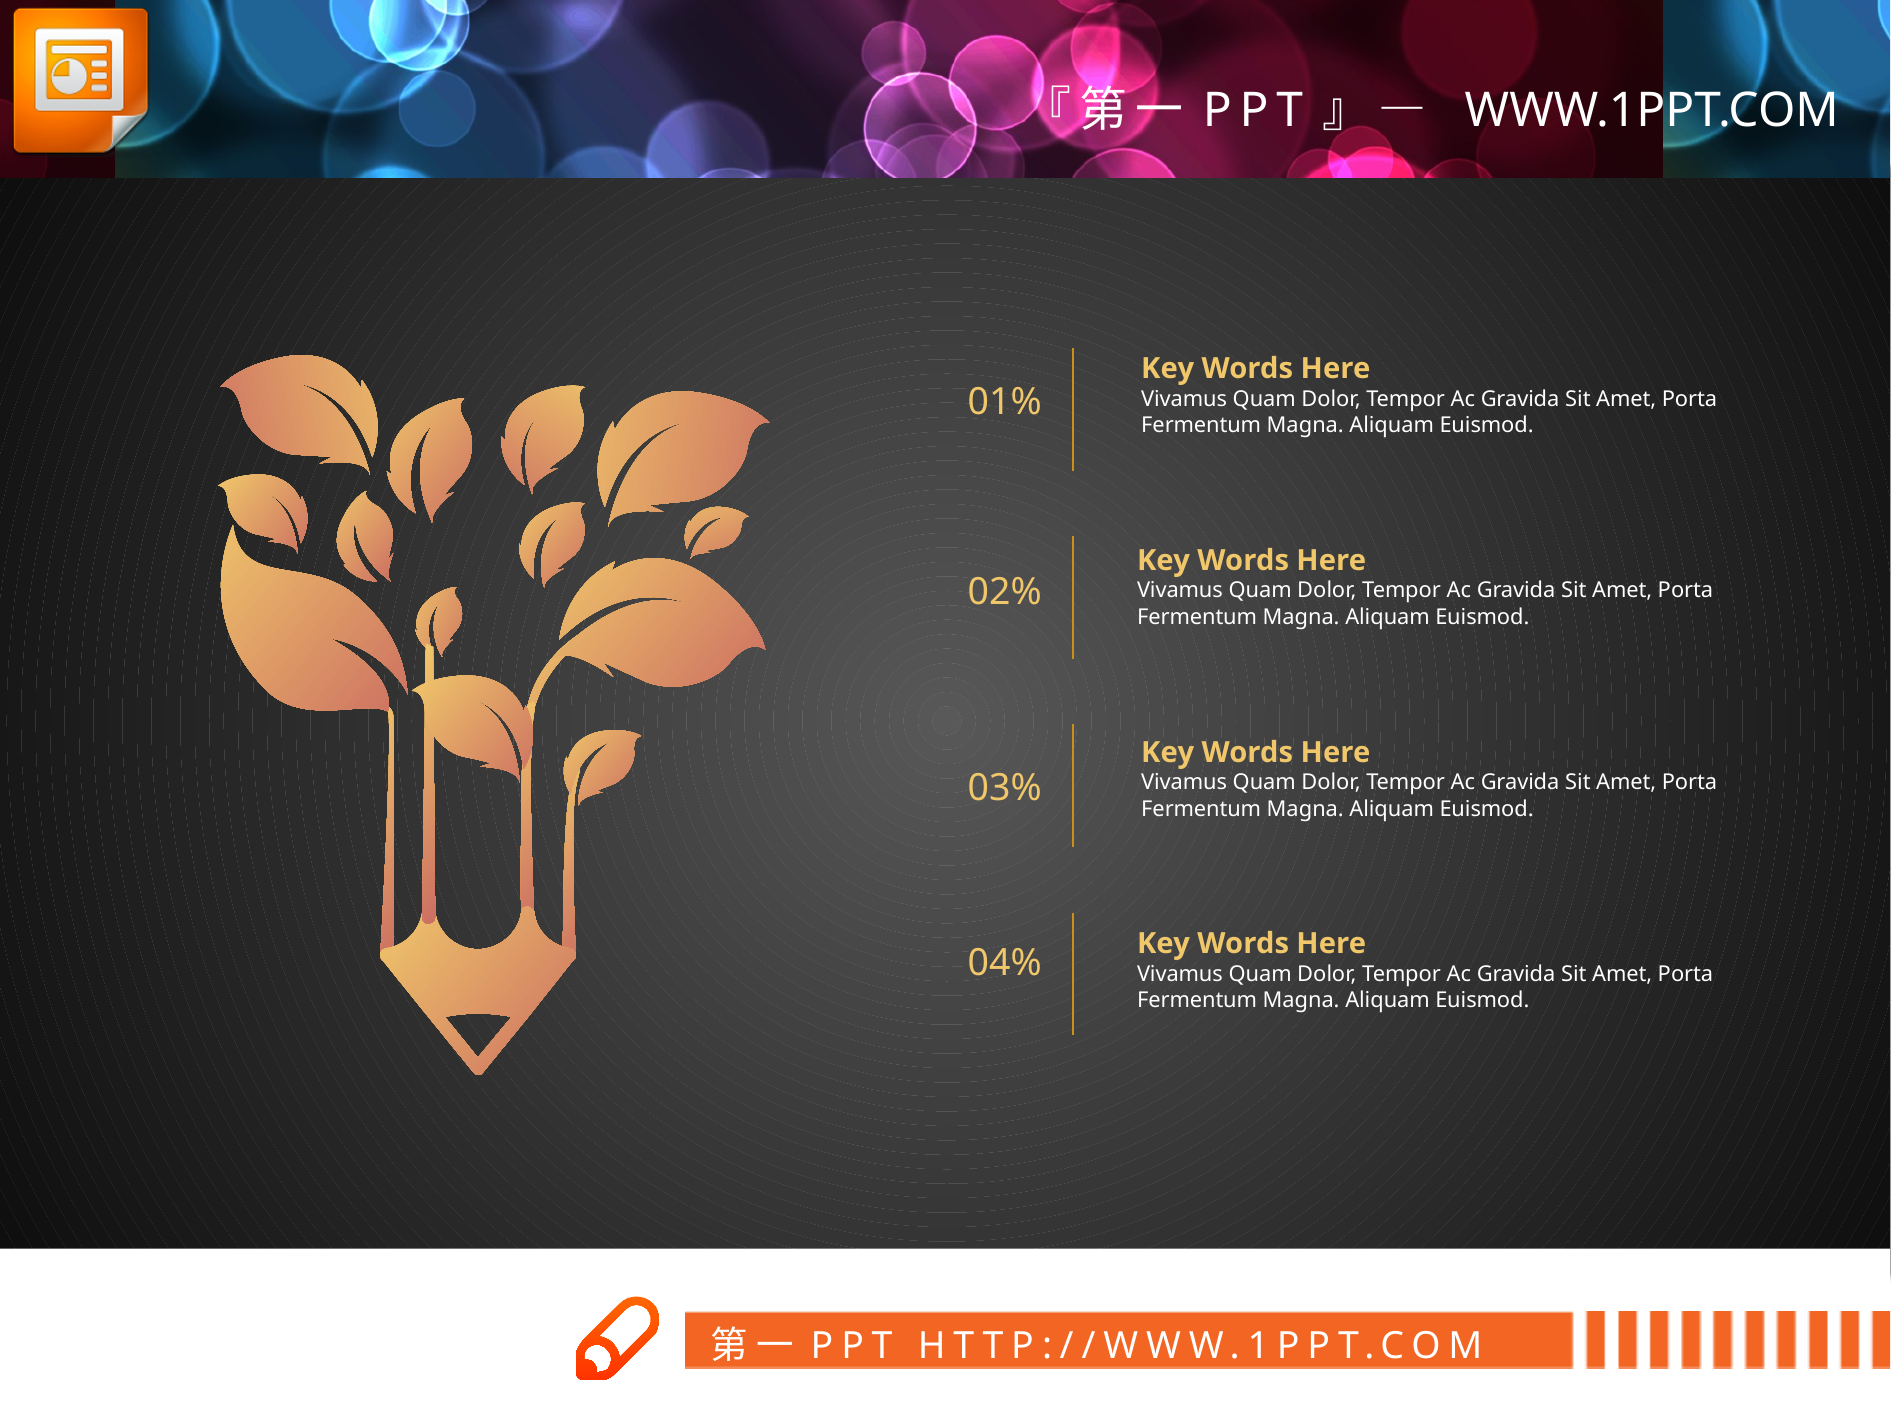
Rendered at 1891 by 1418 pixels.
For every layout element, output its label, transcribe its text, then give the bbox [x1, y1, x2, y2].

picture [0, 0, 1891, 178]
text_box 02% [952, 559, 1067, 620]
text_box 04% [952, 930, 1067, 991]
text_box 03% [952, 755, 1067, 816]
text_box 01% [952, 369, 1067, 430]
text_box Key Words Here Vivamus Quam Dolor, Tempor Ac Gravida Sit Amet, Porta Fermentum Magna. Aliquam Euismod. [1122, 882, 1768, 1020]
text_box Key Words Here Vivamus Quam Dolor, Tempor Ac Gravida Sit Amet, Porta Fermentum Magna. Aliquam Euismod. [1126, 690, 1773, 828]
picture [685, 1311, 1891, 1369]
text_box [188, 336, 767, 1076]
text_box Key Words Here Vivamus Quam Dolor, Tempor Ac Gravida Sit Amet, Porta Fermentum Magna. Aliquam Euismod. [1122, 498, 1768, 636]
text_box Key Words Here Vivamus Quam Dolor, Tempor Ac Gravida Sit Amet, Porta Fermentum Magna. Aliquam Euismod. [1126, 306, 1773, 444]
